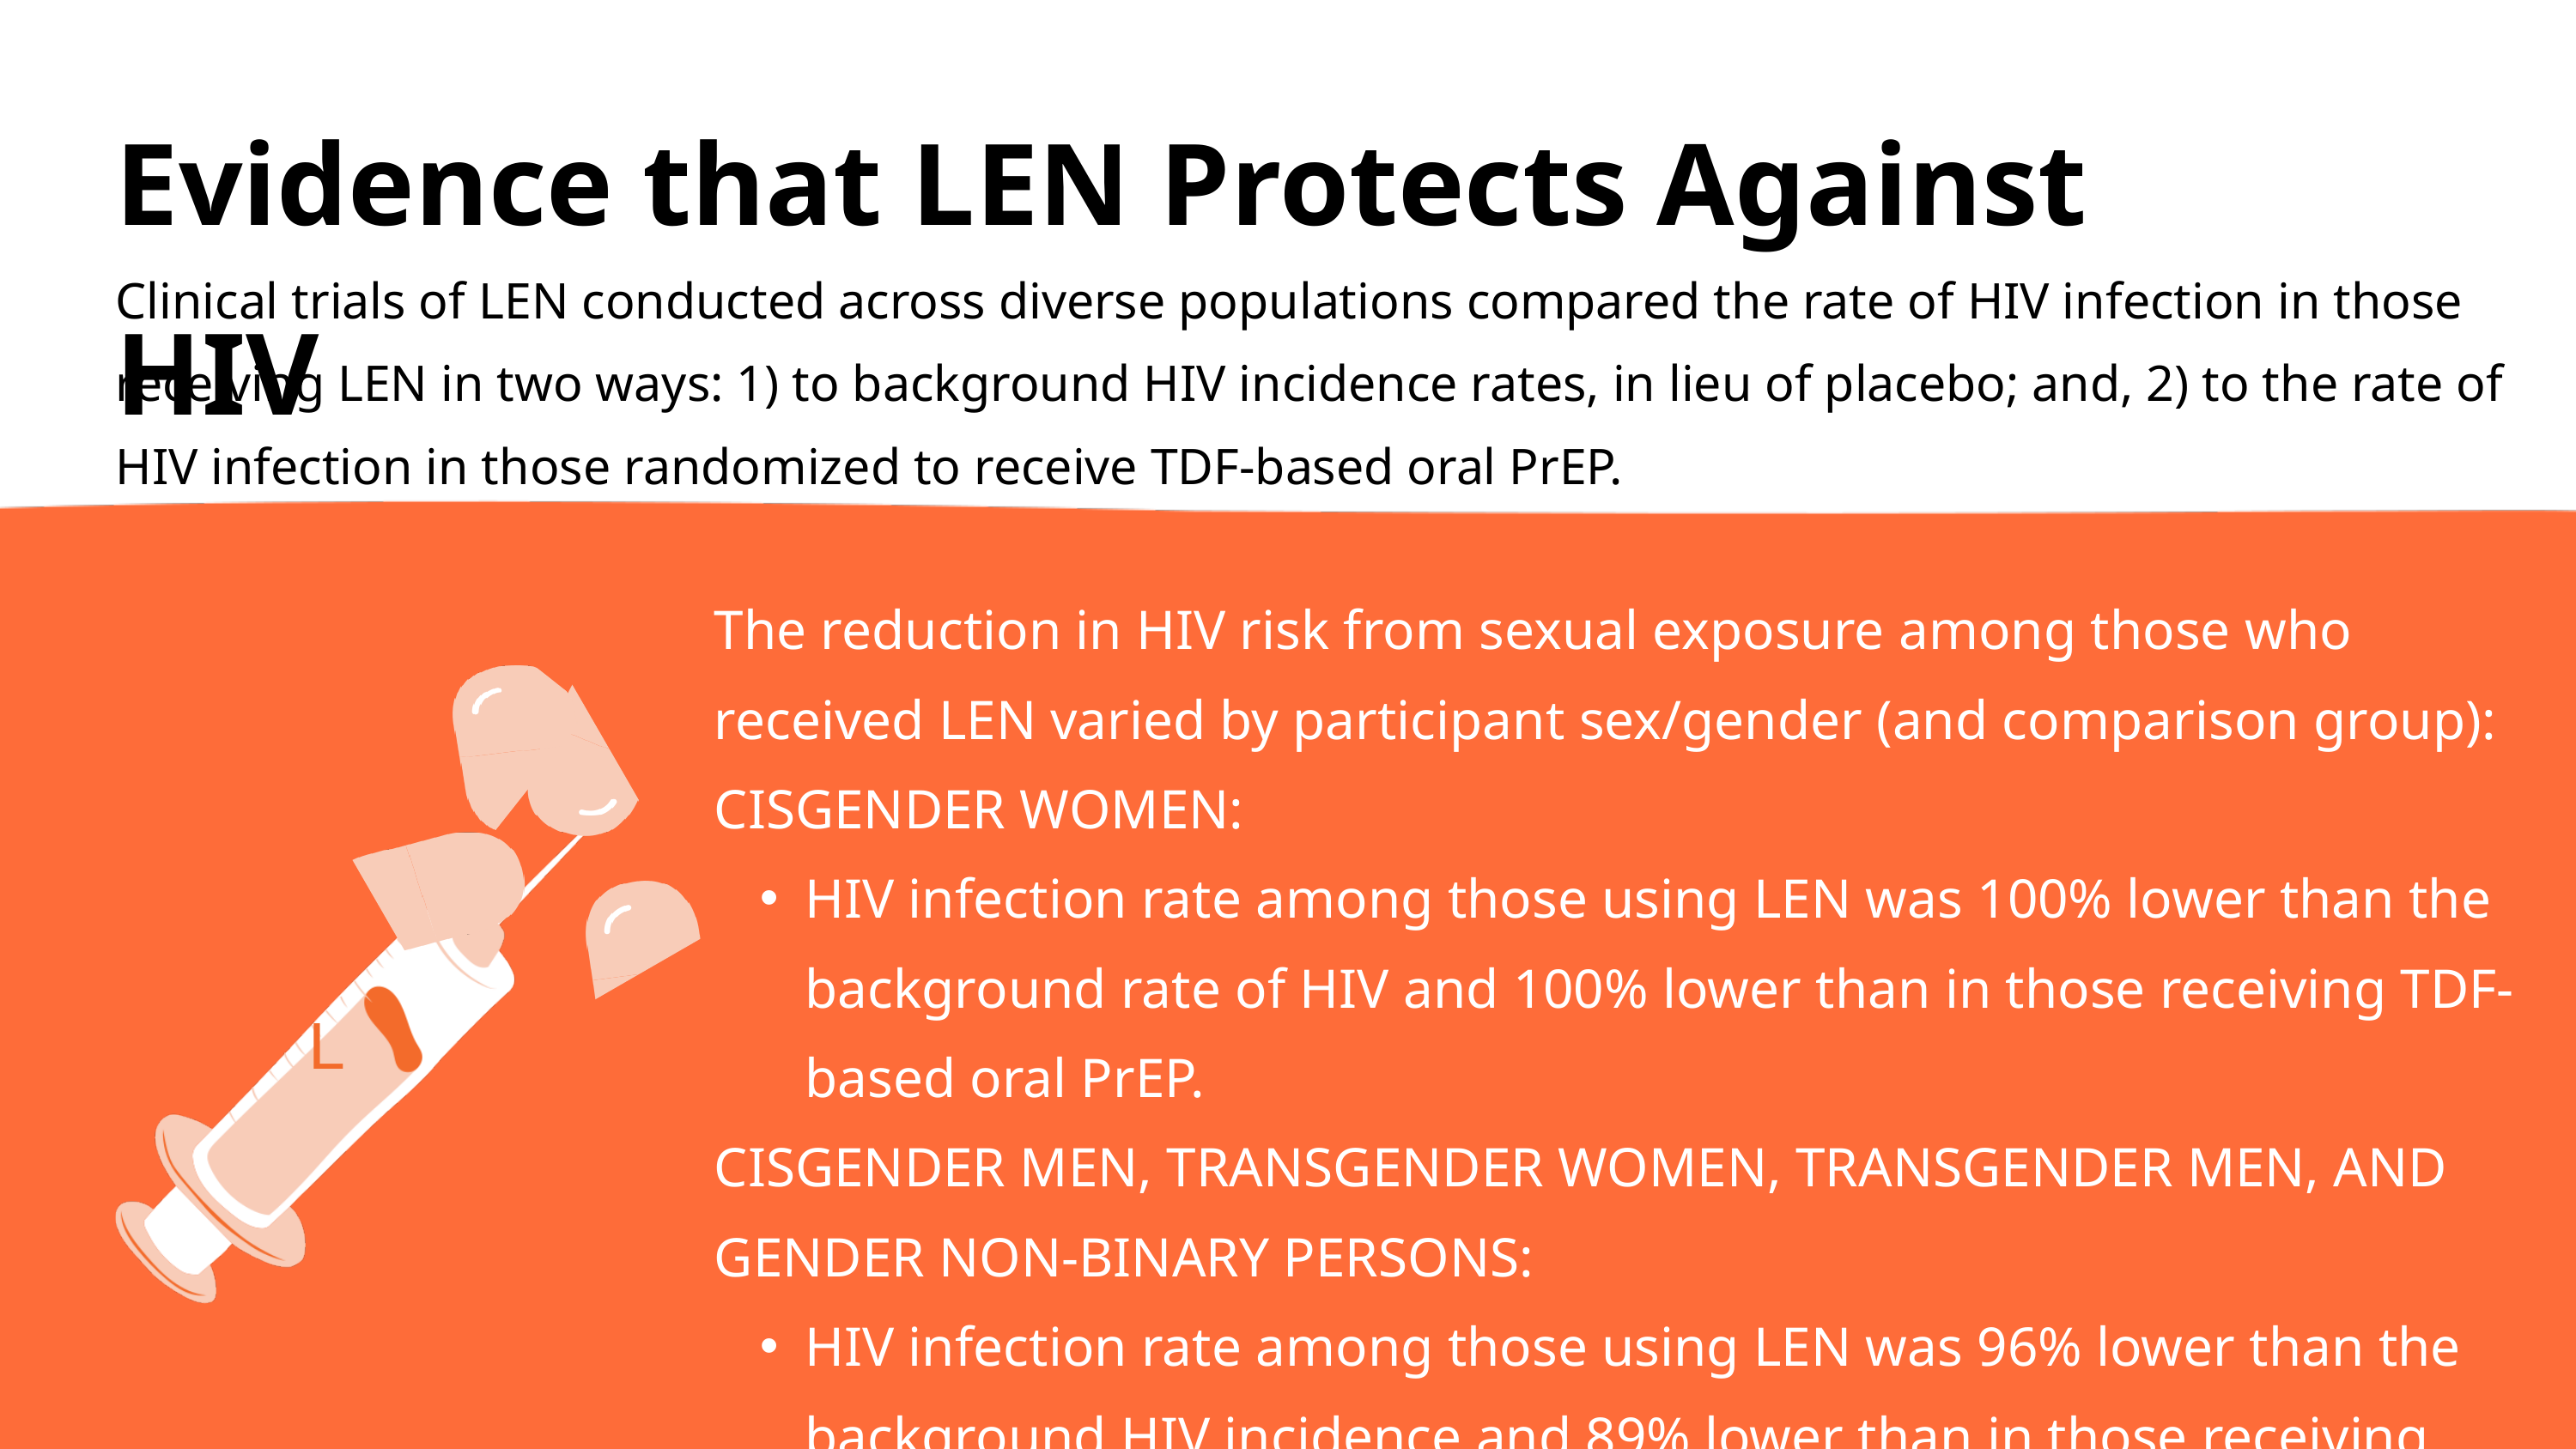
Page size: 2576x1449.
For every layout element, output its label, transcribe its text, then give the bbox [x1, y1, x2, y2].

text_box Clinical trials of LEN conducted across diverse populations compared the rate of HIV infection in those receiving LEN in two ways: 1) to background HIV incidence rates, in lieu of placebo; and, 2) to the rate of HIV infection in those randomized to receive TDF-based oral PrEP. [115, 246, 2522, 494]
text_box Evidence that LEN Protects Against HIV [115, 58, 2299, 246]
text_box The reduction in HIV risk from sexual exposure among those who received LEN varied by participant sex/gender (and comparison group): CISGENDER WOMEN: HIV infection rate among those using LEN was 100% lower than the background rate of HIV and 100% lower than in those receiving TDF-based oral PrEP. CISGENDER MEN, TRANSGENDER WOMEN, TRANSGENDER MEN, AND GENDER NON-BINARY PERSONS: HIV infection rate among those using LEN was 96% lower than the background HIV incidence and 89% lower than in those receiving TDF-based oral PrEP. [714, 570, 2522, 1449]
text_box [0, 488, 2576, 1449]
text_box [115, 634, 714, 1304]
